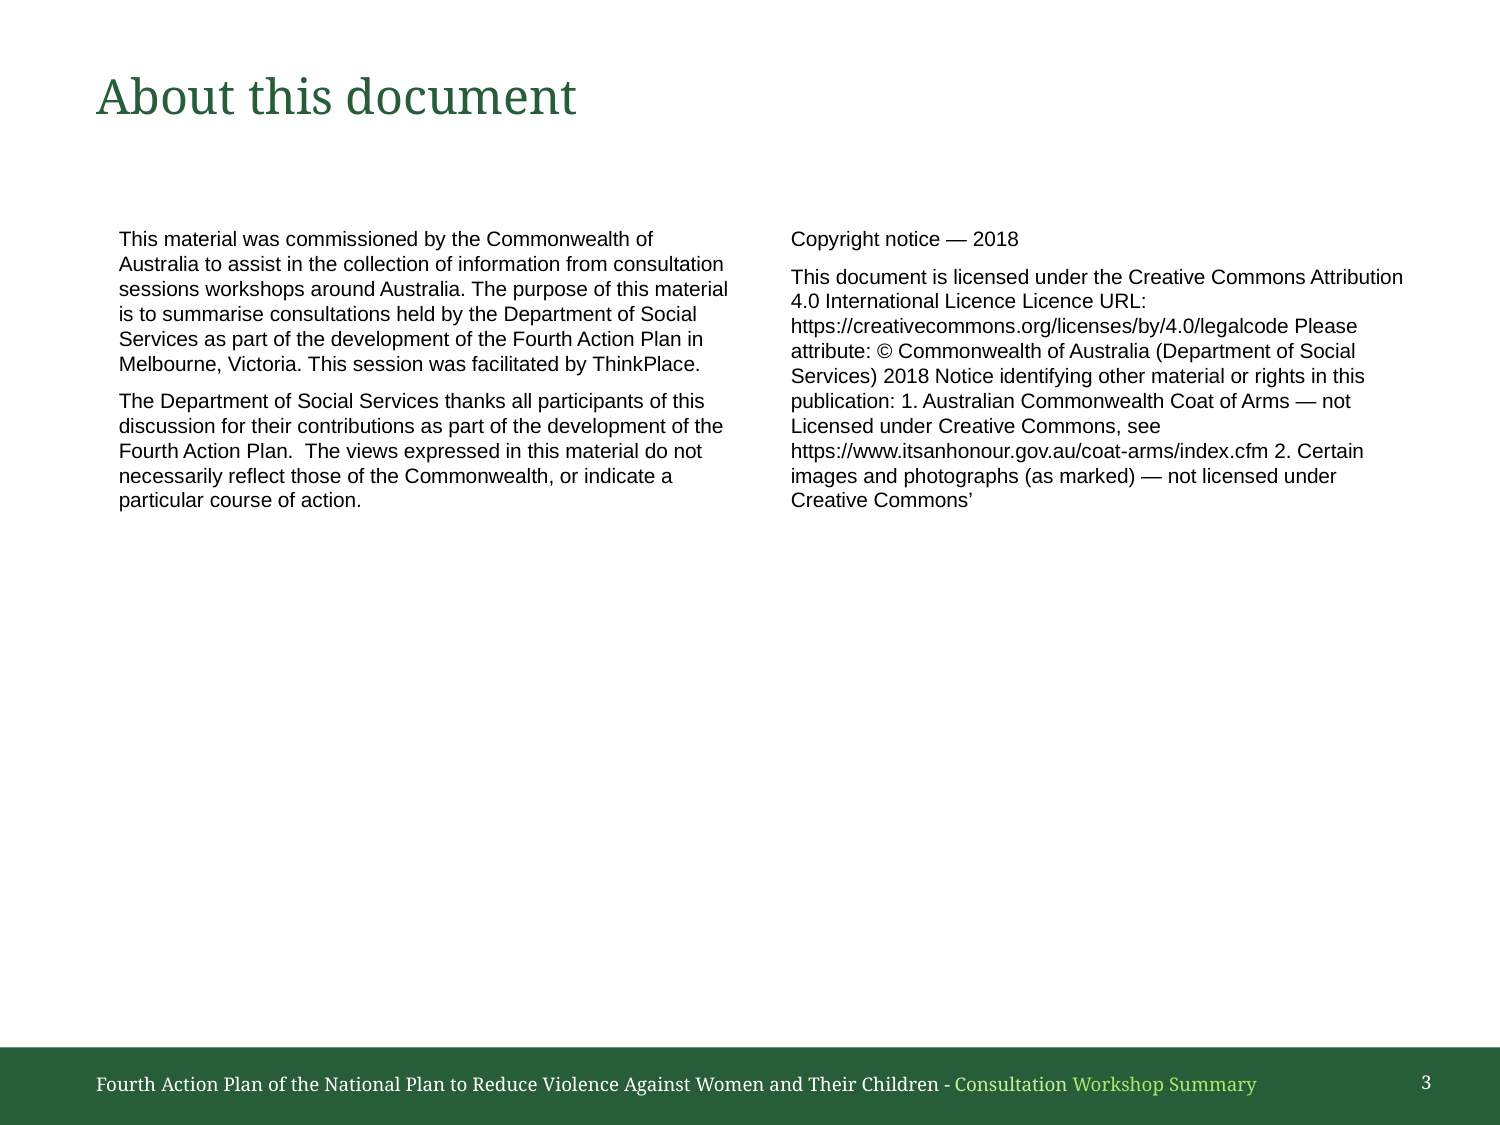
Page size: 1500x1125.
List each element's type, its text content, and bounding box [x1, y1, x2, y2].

text_box Fourth Action Plan of the National Plan to Reduce Violence Against Women and Their Children - Consultation Workshop Summary [96, 1072, 1282, 1095]
title About this document [95, 76, 1405, 133]
slide_number 3 [1410, 1072, 1432, 1095]
list This material was commissioned by the Commonwealth of Australia to assist in the collection of information from consultation sessions workshops around Australia. The purpose of this material is to summarise consultations held by the Department of Social Services as part of the development of the Fourth Action Plan in Melbourne, Victoria. This session was facilitated by ThinkPlace. The Department of Social Services thanks all participants of this discussion for their contributions as part of the development of the Fourth Action Plan. The views expressed in this material do not necessarily reflect those of the Commonwealth, or indicate a particular course of action. Copyright notice — 2018 This document is licensed under the Creative Commons Attribution 4.0 International Licence Licence URL: https://creativecommons.org/licenses/by/4.0/legalcode Please attribute: © Commonwealth of Australia (Department of Social Services) 2018 Notice identifying other material or rights in this publication: 1. Australian Commonwealth Coat of Arms — not Licensed under Creative Commons, see https://www.itsanhonour.gov.au/coat-arms/index.cfm 2. Certain images and photographs (as marked) — not licensed under Creative Commons’ [118, 225, 1405, 771]
